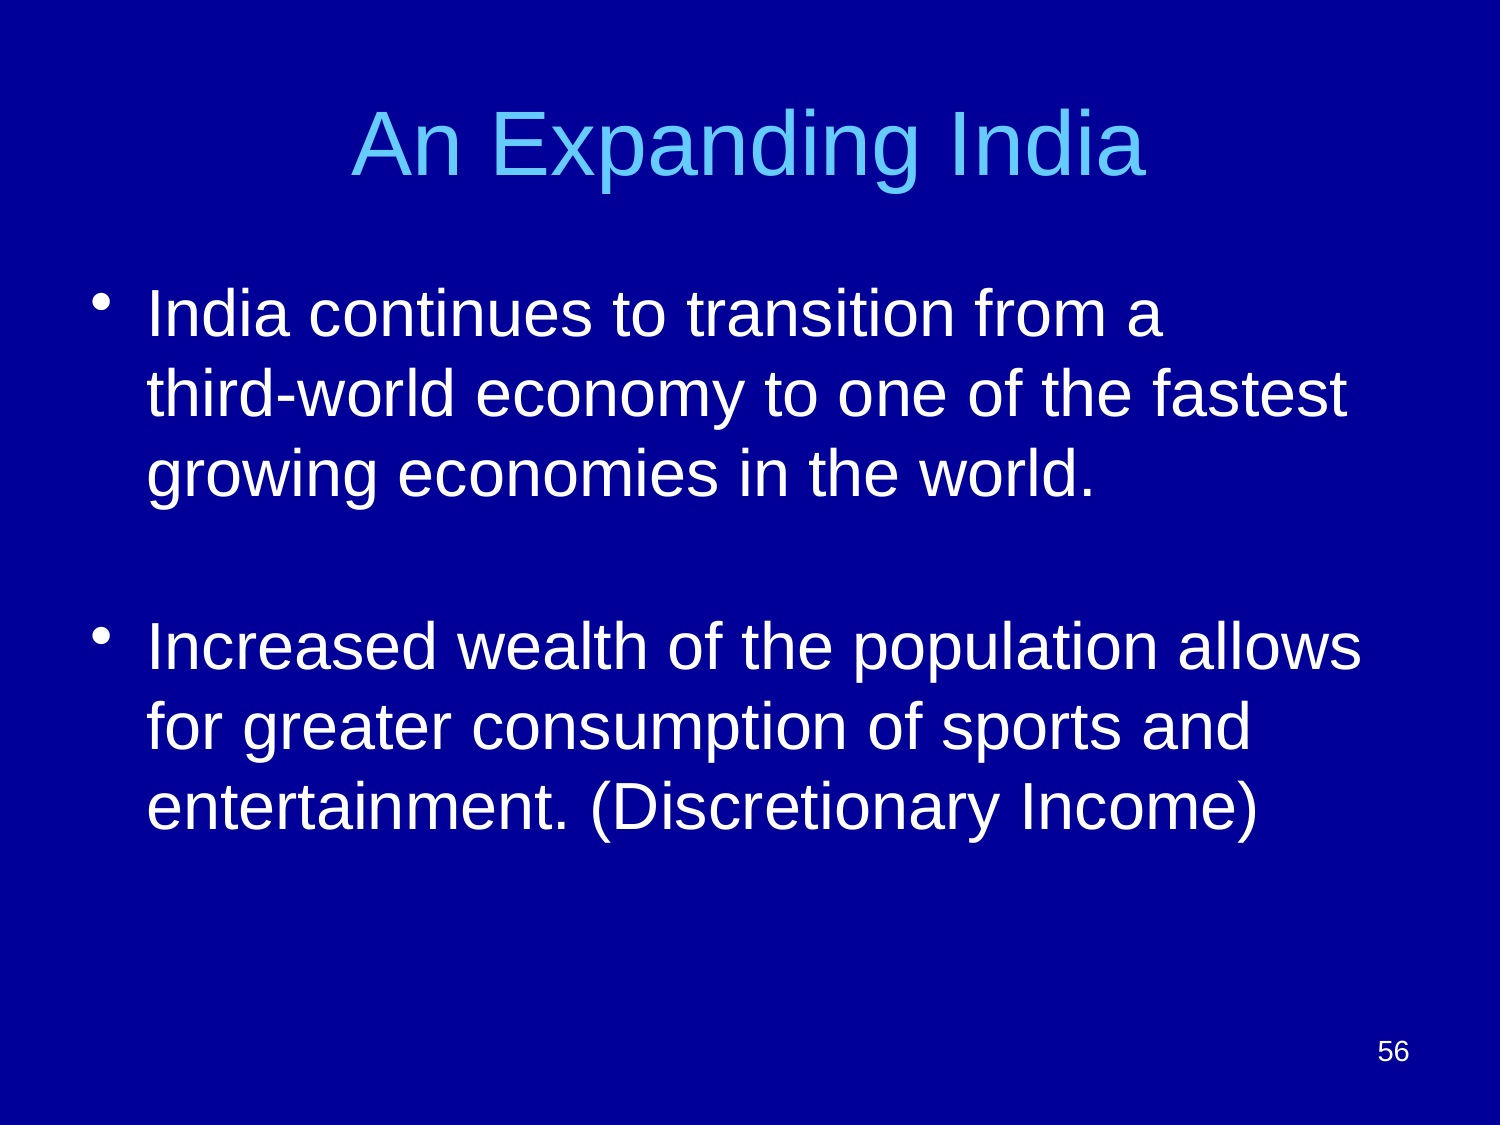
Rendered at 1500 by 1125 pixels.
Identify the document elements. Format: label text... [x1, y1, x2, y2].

slide_number 56 [1074, 1024, 1425, 1103]
list India continues to transition from a third-world economy to one of the fastest growing economies in the world. Increased wealth of the population allows for greater consumption of sports and entertainment. (Discretionary Income) [74, 262, 1426, 1006]
title An Expanding India [74, 44, 1426, 233]
